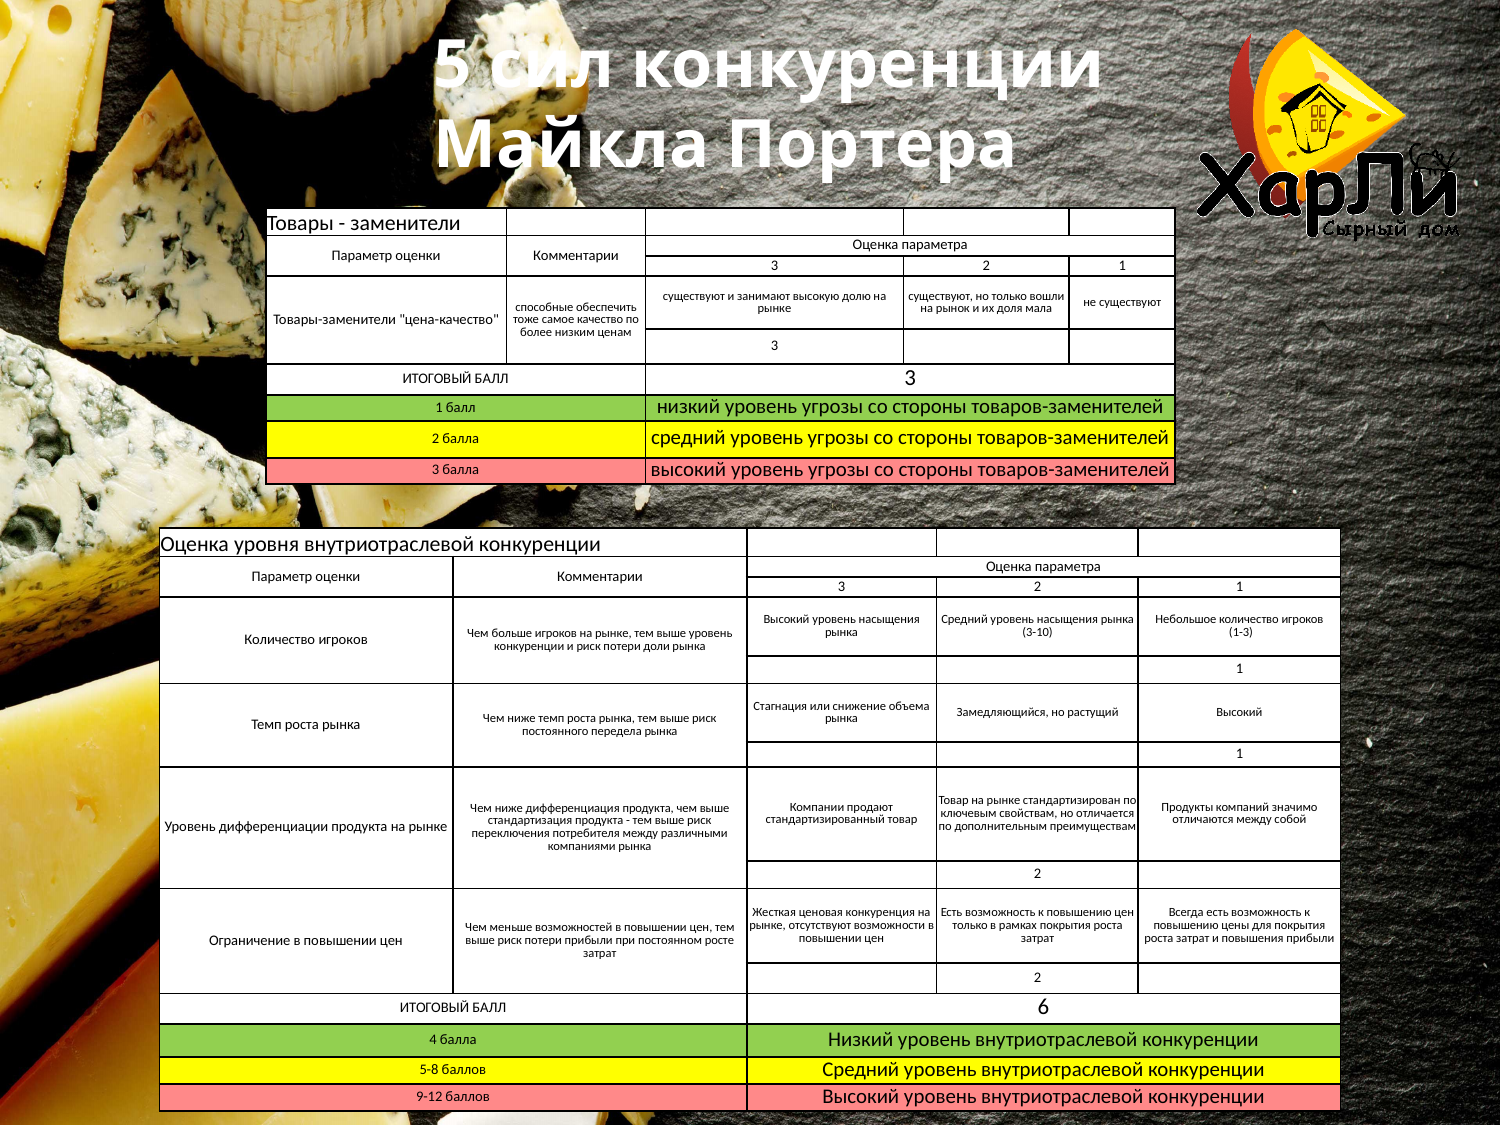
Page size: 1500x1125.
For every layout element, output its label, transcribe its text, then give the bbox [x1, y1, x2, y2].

table_cell Параметр оценки [160, 557, 452, 596]
table_cell [748, 743, 936, 766]
table_cell Небольшое количество игроков (1-3) [1139, 598, 1340, 655]
table_cell 1 [1139, 743, 1340, 766]
table_cell 3 балла [267, 459, 645, 483]
table_header [507, 209, 645, 235]
table_cell 2 балла [267, 422, 645, 457]
table_cell 9-12 баллов [160, 1085, 746, 1110]
table_cell ИТОГОВЫЙ БАЛЛ [160, 994, 746, 1023]
table_cell Комментарии [507, 236, 645, 275]
table_cell 1 [1139, 578, 1340, 596]
table_cell Уровень дифференциации продукта на рынке [160, 768, 452, 888]
table_cell Темп роста рынка [160, 684, 452, 766]
table_cell высокий уровень угрозы со стороны товаров-заменителей [646, 459, 1174, 483]
table_cell Низкий уровень внутриотраслевой конкуренции [748, 1025, 1340, 1056]
table_cell Чем меньше возможностей в повышении цен, тем выше риск потери прибыли при постоянном росте затрат [454, 889, 746, 993]
table_cell [1070, 330, 1174, 363]
table_cell Комментарии [454, 557, 746, 596]
table_header [1070, 209, 1174, 235]
table_cell Высокий [1139, 684, 1340, 741]
table_cell 4 балла [160, 1025, 746, 1056]
table_cell не существуют [1070, 277, 1174, 328]
table_cell Оценка параметра [646, 236, 1174, 255]
table_cell Компании продают стандартизированный товар [748, 768, 936, 860]
table_cell существуют, но только вошли на рынок и их доля мала [904, 277, 1068, 328]
table_cell способные обеспечить тоже самое качество по более низким ценам [507, 277, 645, 363]
table_cell Чем ниже дифференциация продукта, чем выше стандартизация продукта - тем выше риск переключения потребителя между различными компаниями рынка [454, 768, 746, 888]
table_cell 3 [748, 578, 936, 596]
table_header [1139, 529, 1340, 556]
picture [0, 0, 1500, 1125]
table_cell [748, 862, 936, 888]
table_cell [1139, 862, 1340, 888]
table_header [937, 529, 1137, 556]
table_header [904, 209, 1068, 235]
table_cell Чем ниже темп роста рынка, тем выше риск постоянного передела рынка [454, 684, 746, 766]
table_header Оценка уровня внутриотраслевой конкуренции [160, 529, 746, 556]
table_cell [937, 743, 1137, 766]
table_cell 3 [646, 365, 1174, 394]
table_cell Жесткая ценовая конкуренция на рынке, отсутствуют возможности в повышении цен [748, 889, 936, 962]
table_cell Замедляющийся, но растущий [937, 684, 1137, 741]
table_cell Ограничение в повышении цен [160, 889, 452, 993]
table_cell Средний уровень насыщения рынка (3-10) [937, 598, 1137, 655]
table_cell 1 балл [267, 396, 645, 420]
table_cell [904, 330, 1068, 363]
table_cell Товары-заменители "цена-качество" [267, 277, 506, 363]
table_cell Количество игроков [160, 598, 452, 683]
table_cell Средний уровень внутриотраслевой конкуренции [748, 1058, 1340, 1083]
table_cell 2 [904, 257, 1068, 275]
text_box 5 сил конкуренции Майкла Портера [419, 13, 1152, 189]
table_cell 3 [646, 257, 903, 275]
table_cell Высокий уровень внутриотраслевой конкуренции [748, 1085, 1340, 1110]
table_cell существуют и занимают высокую долю на рынке [646, 277, 903, 328]
table_cell Есть возможность к повышению цен только в рамках покрытия роста затрат [937, 889, 1137, 962]
table_cell низкий уровень угрозы со стороны товаров-заменителей [646, 396, 1174, 420]
table_cell Оценка параметра [748, 557, 1340, 576]
table_cell 6 [748, 994, 1340, 1023]
table_header [748, 529, 936, 556]
table_cell [748, 657, 936, 683]
table_cell 1 [1070, 257, 1174, 275]
table_cell [1139, 964, 1340, 993]
table_cell Параметр оценки [267, 236, 506, 275]
table_cell Высокий уровень насыщения рынка [748, 598, 936, 655]
table_cell [937, 657, 1137, 683]
table_cell 3 [646, 330, 903, 363]
table_cell средний уровень угрозы со стороны товаров-заменителей [646, 422, 1174, 457]
table_cell [748, 964, 936, 993]
table_cell Товар на рынке стандартизирован по ключевым свойствам, но отличается по дополнительным преимуществам [937, 768, 1137, 860]
table_cell Продукты компаний значимо отличаются между собой [1139, 768, 1340, 860]
table_cell Всегда есть возможность к повышению цены для покрытия роста затрат и повышения прибыли [1139, 889, 1340, 962]
table_cell 2 [937, 964, 1137, 993]
table_cell 1 [1139, 657, 1340, 683]
table_header [646, 209, 903, 235]
table_cell 2 [937, 862, 1137, 888]
table_cell 5-8 баллов [160, 1058, 746, 1083]
table_cell Чем больше игроков на рынке, тем выше уровень конкуренции и риск потери доли рынка [454, 598, 746, 683]
table_cell ИТОГОВЫЙ БАЛЛ [267, 365, 645, 394]
table_cell 2 [937, 578, 1137, 596]
table_header Товары - заменители [267, 209, 506, 235]
table_cell Стагнация или снижение объема рынка [748, 684, 936, 741]
